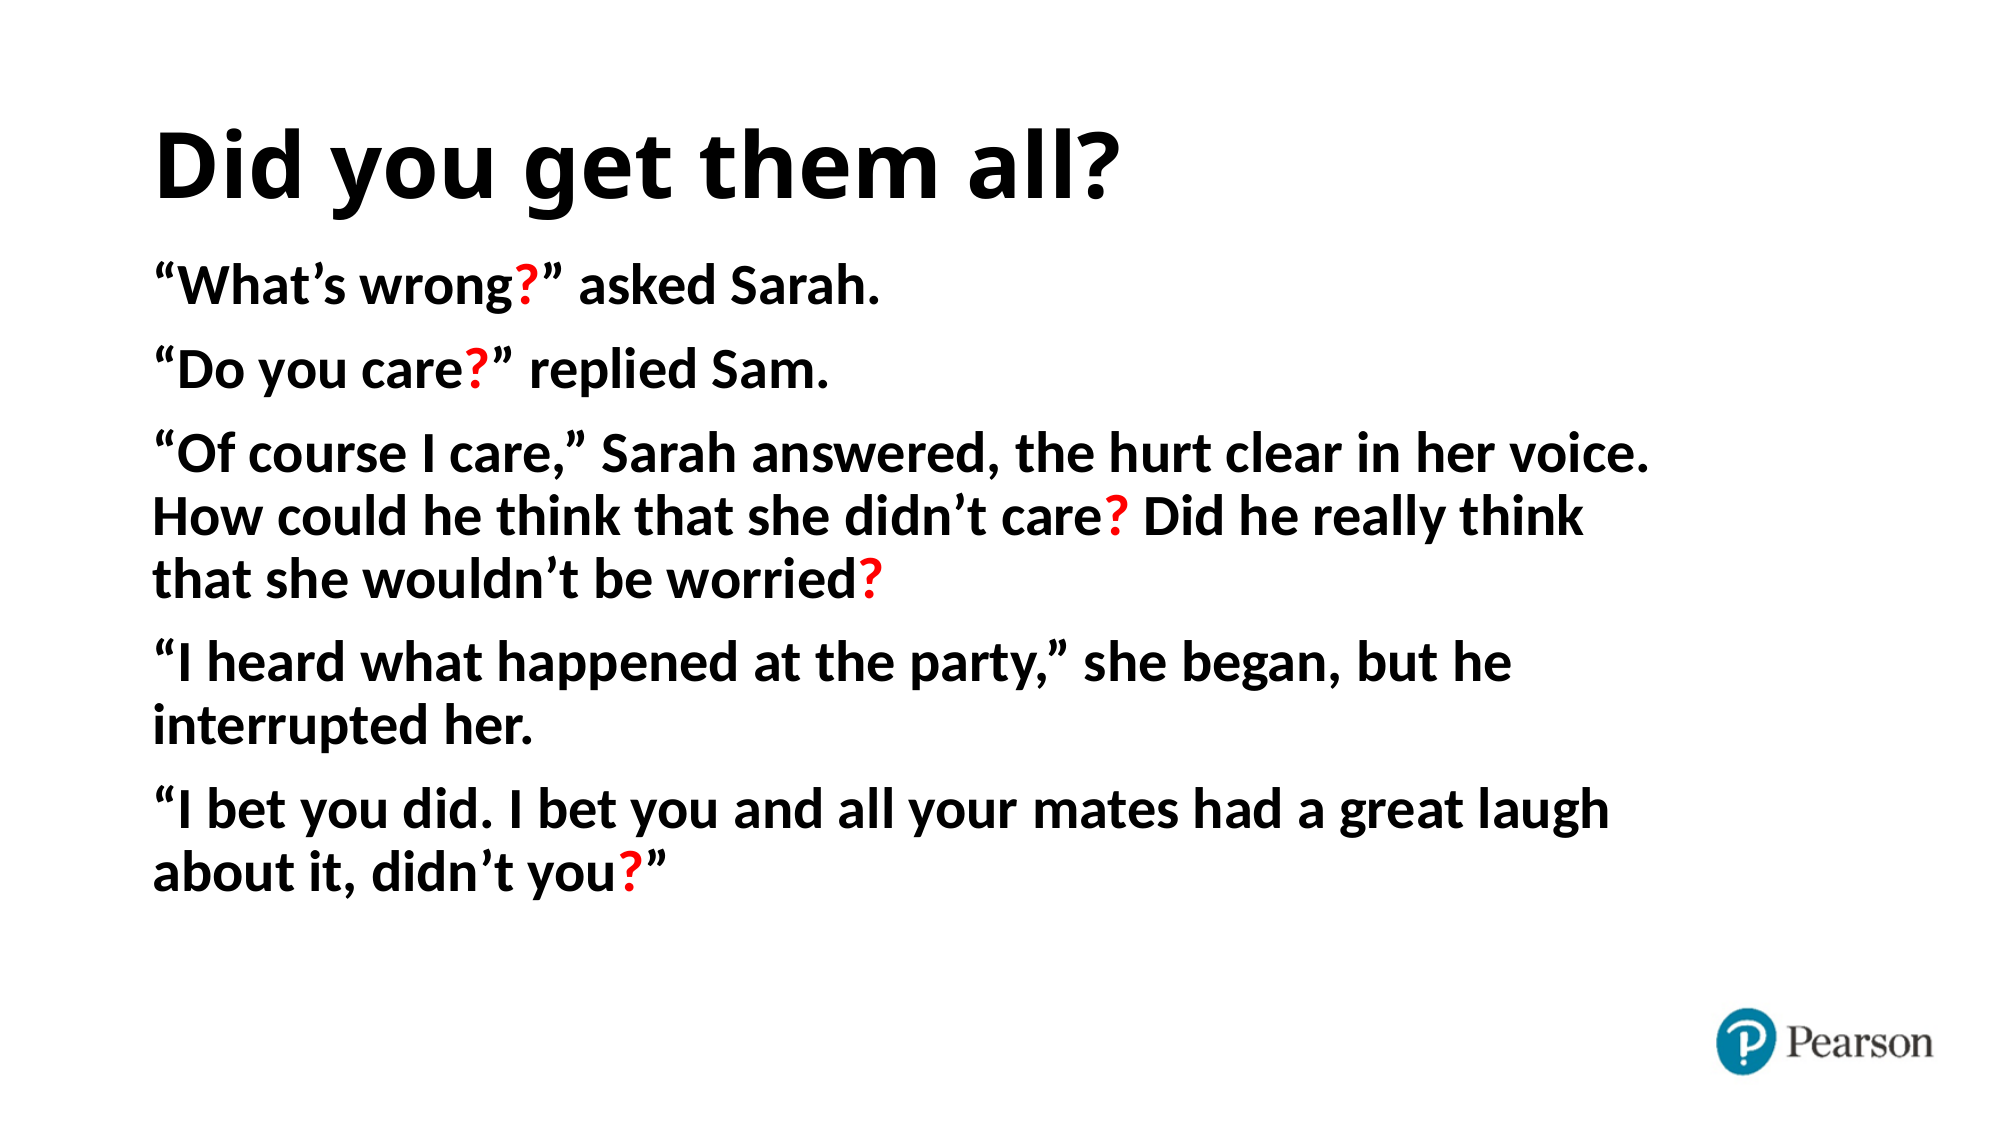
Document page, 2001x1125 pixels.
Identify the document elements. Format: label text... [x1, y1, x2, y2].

list “What’s wrong?” asked Sarah. “Do you care?” replied Sam. “Of course I care,” Sarah answered, the hurt clear in her voice. How could he think that she didn’t care? Did he really think that she wouldn’t be worried? “I heard what happened at the party,” she began, but he interrupted her. “I bet you did. I bet you and all your mates had a great laugh about it, didn’t you?” [137, 246, 1679, 1053]
picture [1706, 993, 1944, 1086]
title Did you get them all? [137, 59, 1863, 278]
